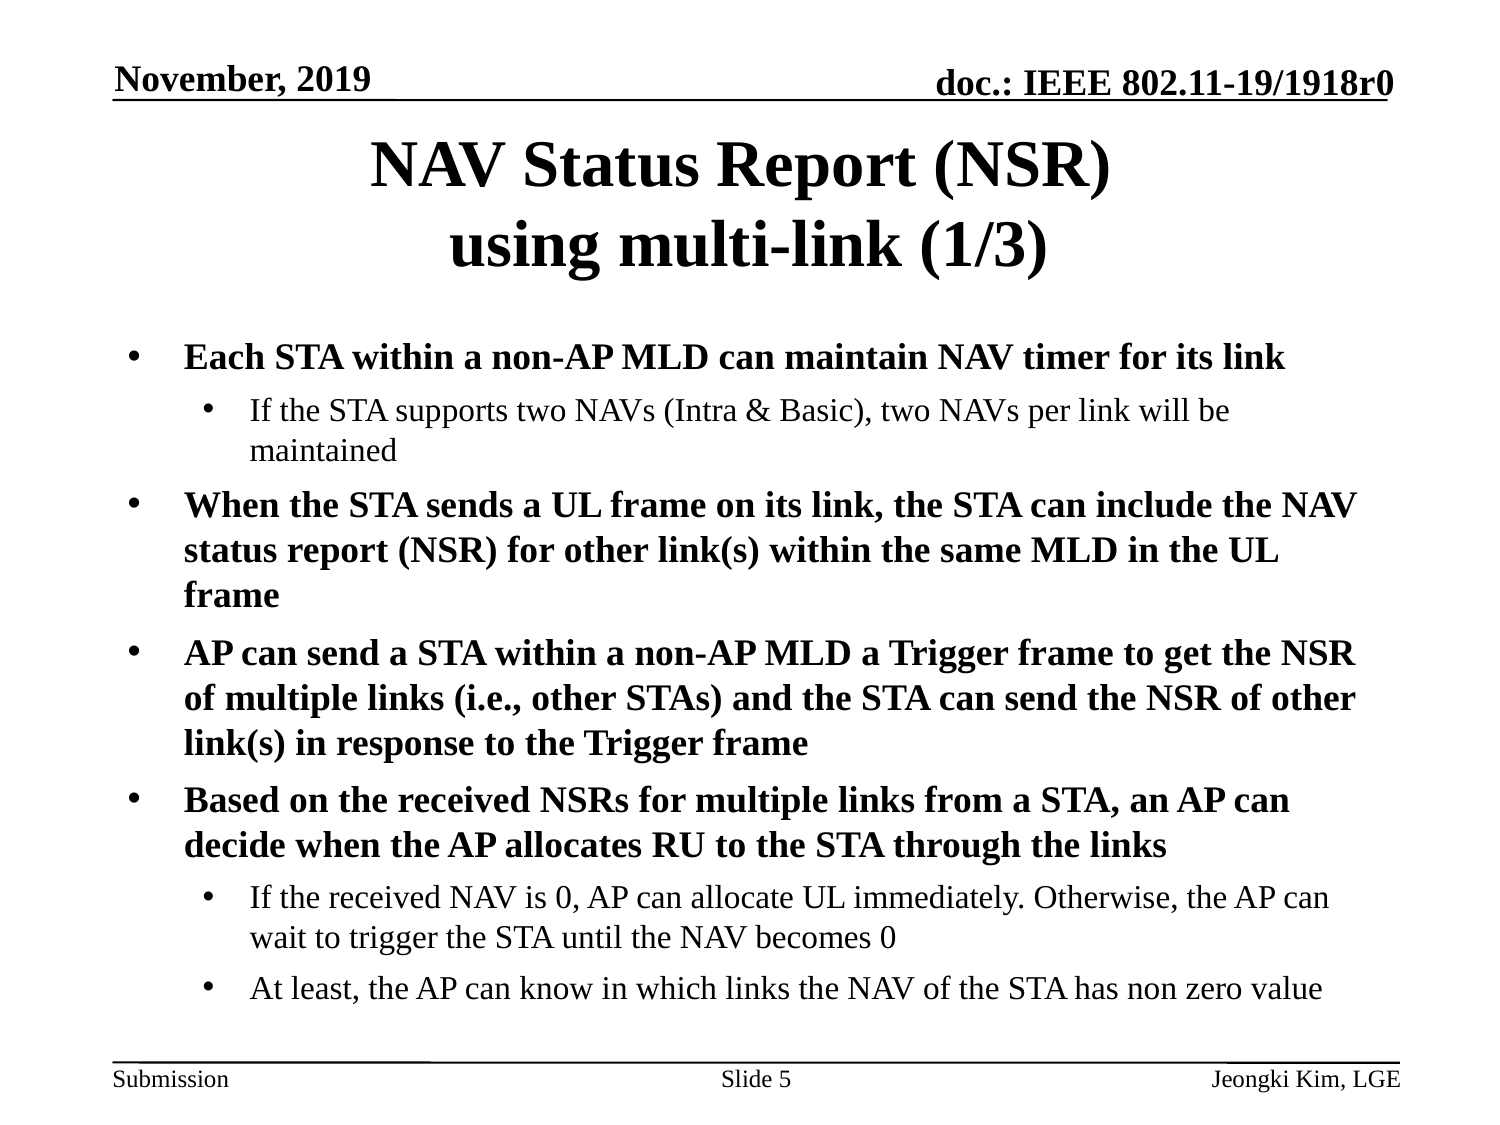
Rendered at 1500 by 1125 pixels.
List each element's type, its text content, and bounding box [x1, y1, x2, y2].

title NAV Status Report (NSR) using multi-link (1/3) [112, 112, 1388, 288]
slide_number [114, 54, 423, 100]
list Each STA within a non-AP MLD can maintain NAV timer for its link If the STA supports two NAVs (Intra & Basic), two NAVs per link will be maintained When the STA sends a UL frame on its link, the STA can include the NAV status report (NSR) for other link(s) within the same MLD in the UL frame AP can send a STA within a non-AP MLD a Trigger frame to get the NSR of multiple links (i.e., other STAs) and the STA can send the NSR of other link(s) in response to the Trigger frame Based on the received NSRs for multiple links from a STA, an AP can decide when the AP allocates RU to the STA through the links If the received NAV is 0, AP can allocate UL immediately. Otherwise, the AP can wait to trigger the STA until the NAV becomes 0 At least, the AP can know in which links the NAV of the STA has non zero value [112, 324, 1388, 1000]
slide_number Slide 5 [712, 1061, 800, 1123]
footer Jeongki Kim, LGE [878, 1061, 1402, 1093]
